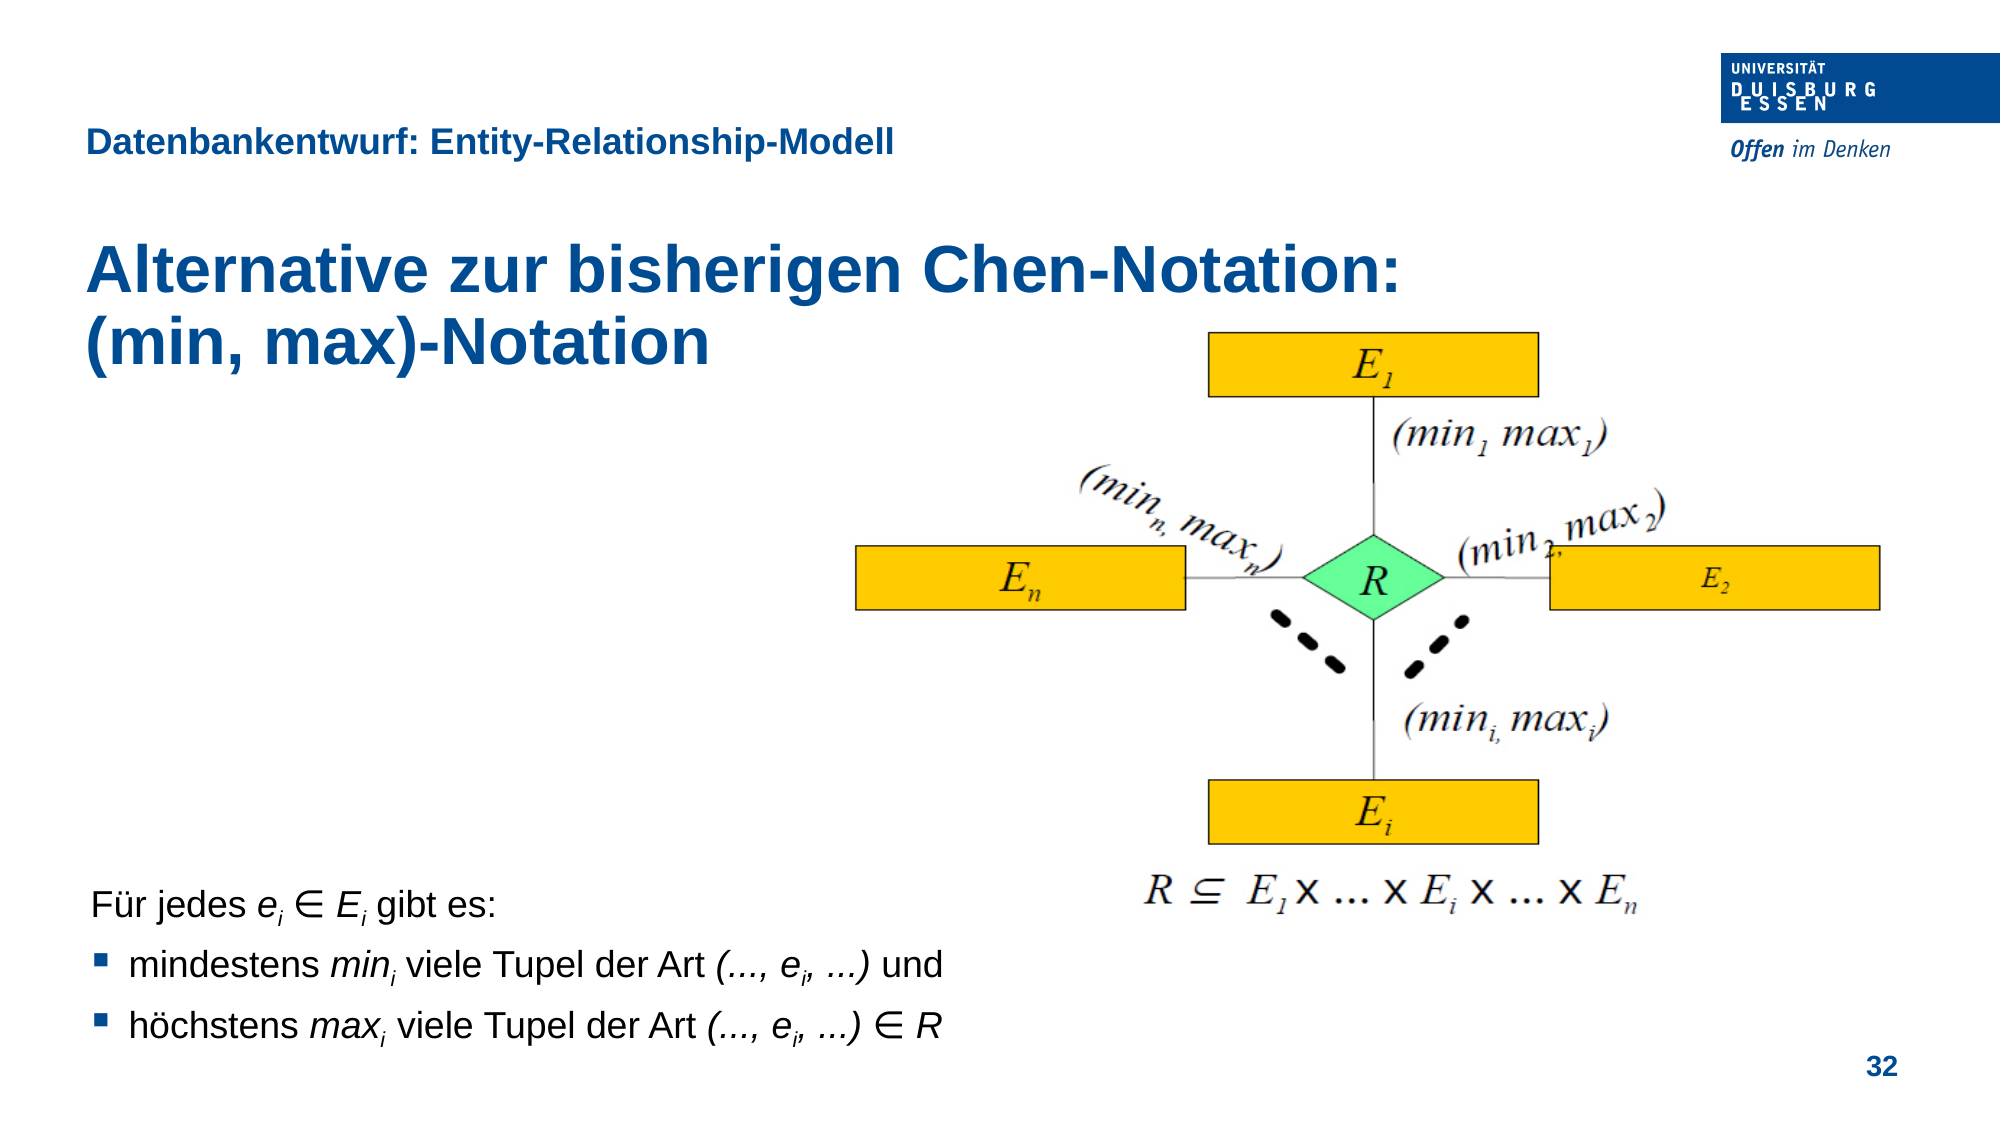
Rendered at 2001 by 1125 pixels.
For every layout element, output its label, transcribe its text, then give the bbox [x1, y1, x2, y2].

slide_number 32 [1677, 1039, 1914, 1081]
list Datenbankentwurf: Entity-Relationship-Modell [85, 122, 1694, 163]
picture [1721, 53, 2000, 162]
picture [838, 323, 1914, 922]
list Für jedes ei ∈ Ei gibt es: mindestens mini viele Tupel der Art (..., ei, ...) und höchstens maxi viele Tupel der Art (..., ei, ...) ∈ R [85, 872, 1824, 1060]
list Alternative zur bisherigen Chen-Notation: (min, max)-Notation [85, 227, 1694, 394]
